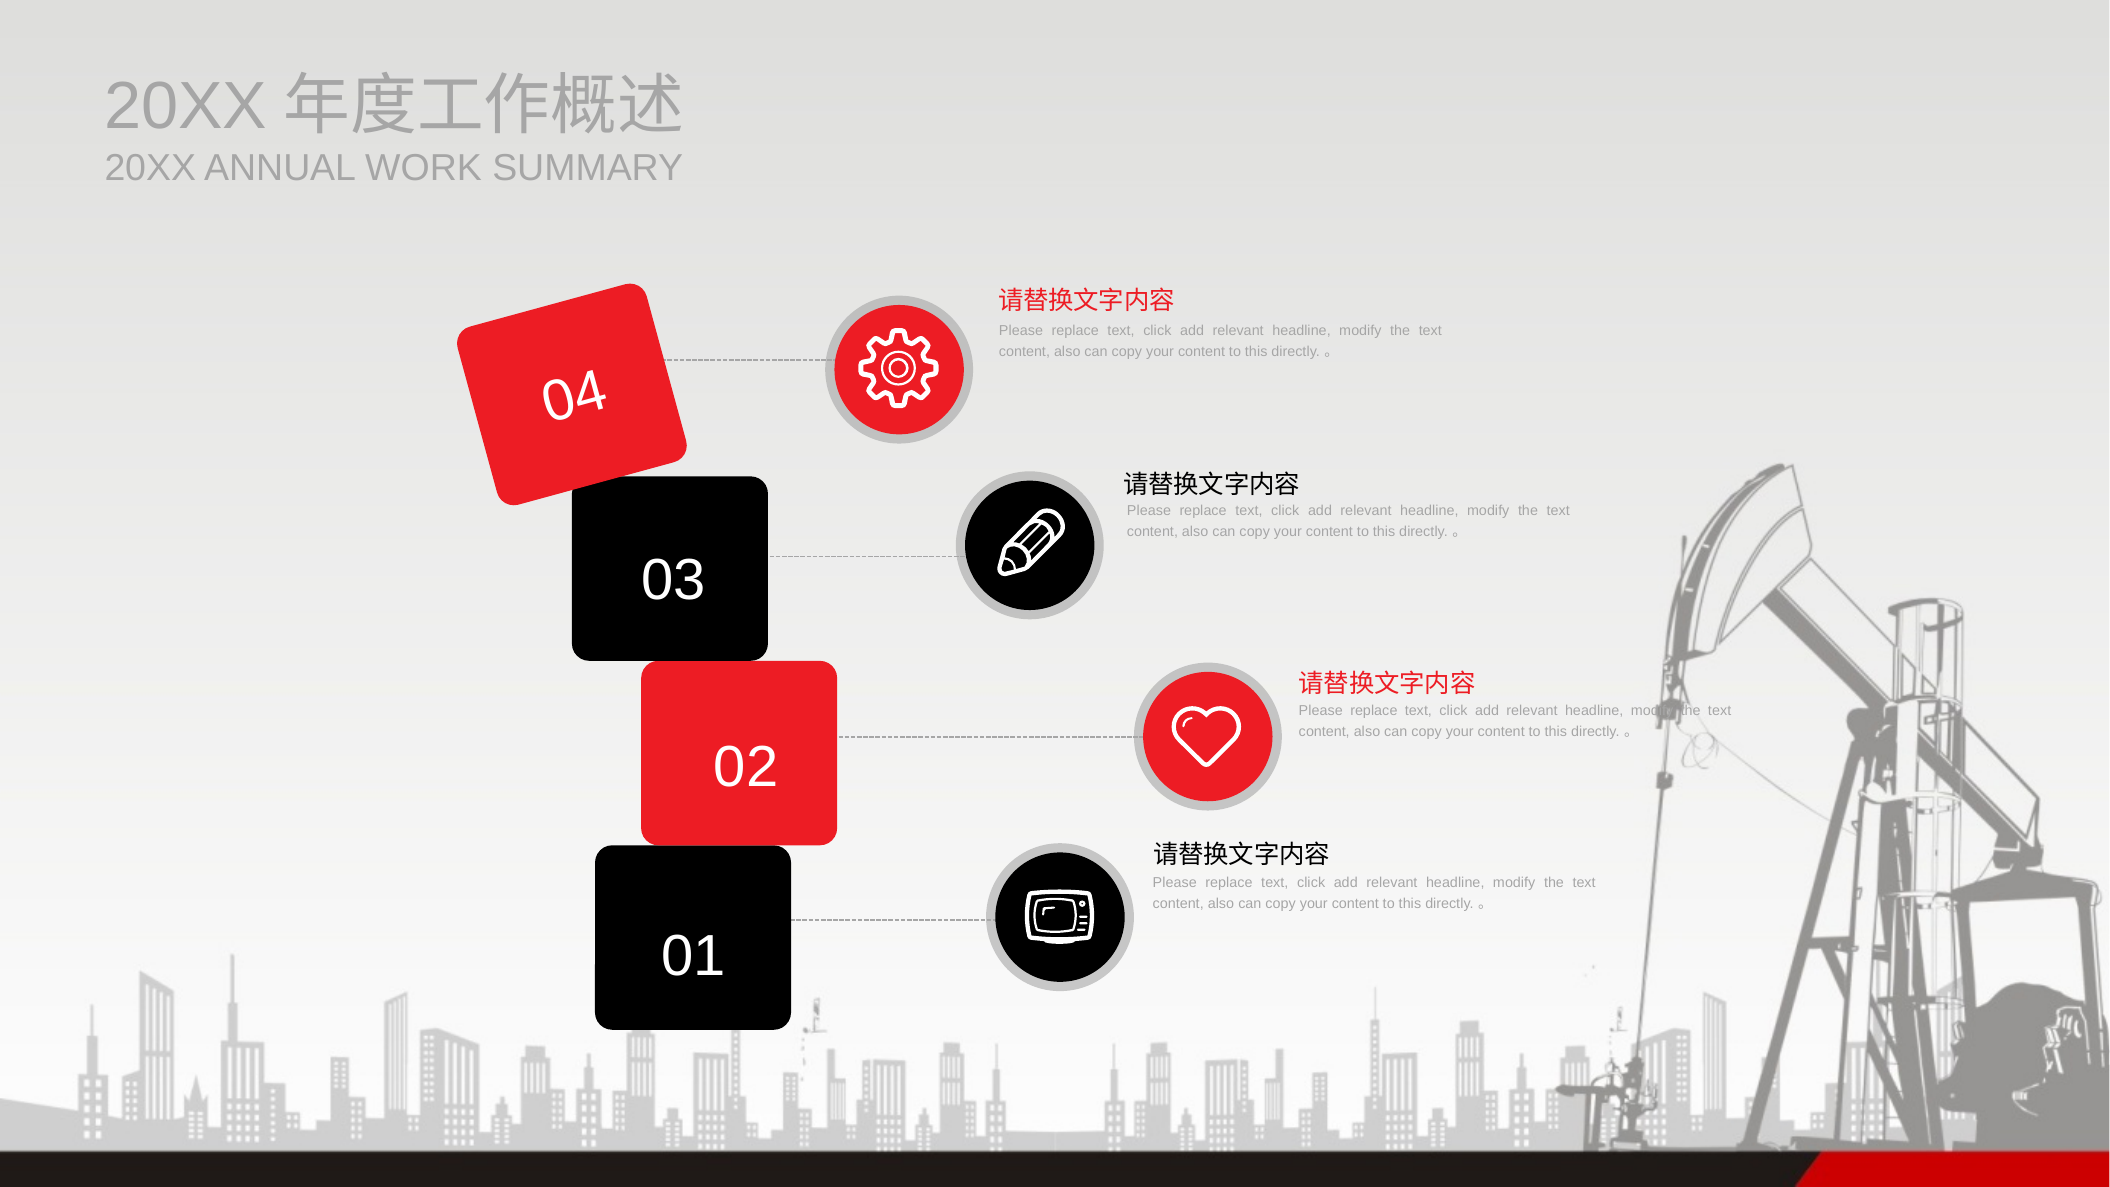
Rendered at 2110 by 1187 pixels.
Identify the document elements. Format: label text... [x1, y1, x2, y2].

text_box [955, 471, 1104, 620]
text_box Please replace text, click add relevant headline, modify the text content, also can copy your content to this directly.。 [998, 317, 1444, 360]
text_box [858, 328, 939, 409]
text_box 请替换文字内容 [1153, 831, 1444, 869]
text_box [825, 295, 974, 444]
text_box Please replace text, click add relevant headline, modify the text content, also can copy your content to this directly.。 [1298, 697, 1733, 740]
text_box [595, 845, 792, 1030]
picture [0, 0, 2110, 1187]
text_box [571, 476, 768, 661]
text_box 20XX ANNUAL WORK SUMMARY [104, 142, 692, 188]
text_box Please replace text, click add relevant headline, modify the text content, also can copy your content to this directly.。 [1152, 870, 1597, 912]
text_box 请替换文字内容 [1123, 461, 1414, 499]
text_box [473, 302, 670, 487]
text_box Please replace text, click add relevant headline, modify the text content, also can copy your content to this directly.。 [1126, 497, 1571, 540]
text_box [641, 660, 838, 846]
text_box 请替换文字内容 [998, 278, 1289, 316]
text_box 20XX年度工作概述 [104, 61, 692, 142]
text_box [1023, 889, 1095, 944]
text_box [986, 843, 1134, 992]
text_box 请替换文字内容 [1298, 660, 1589, 697]
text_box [1133, 662, 1282, 811]
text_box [1169, 704, 1244, 768]
